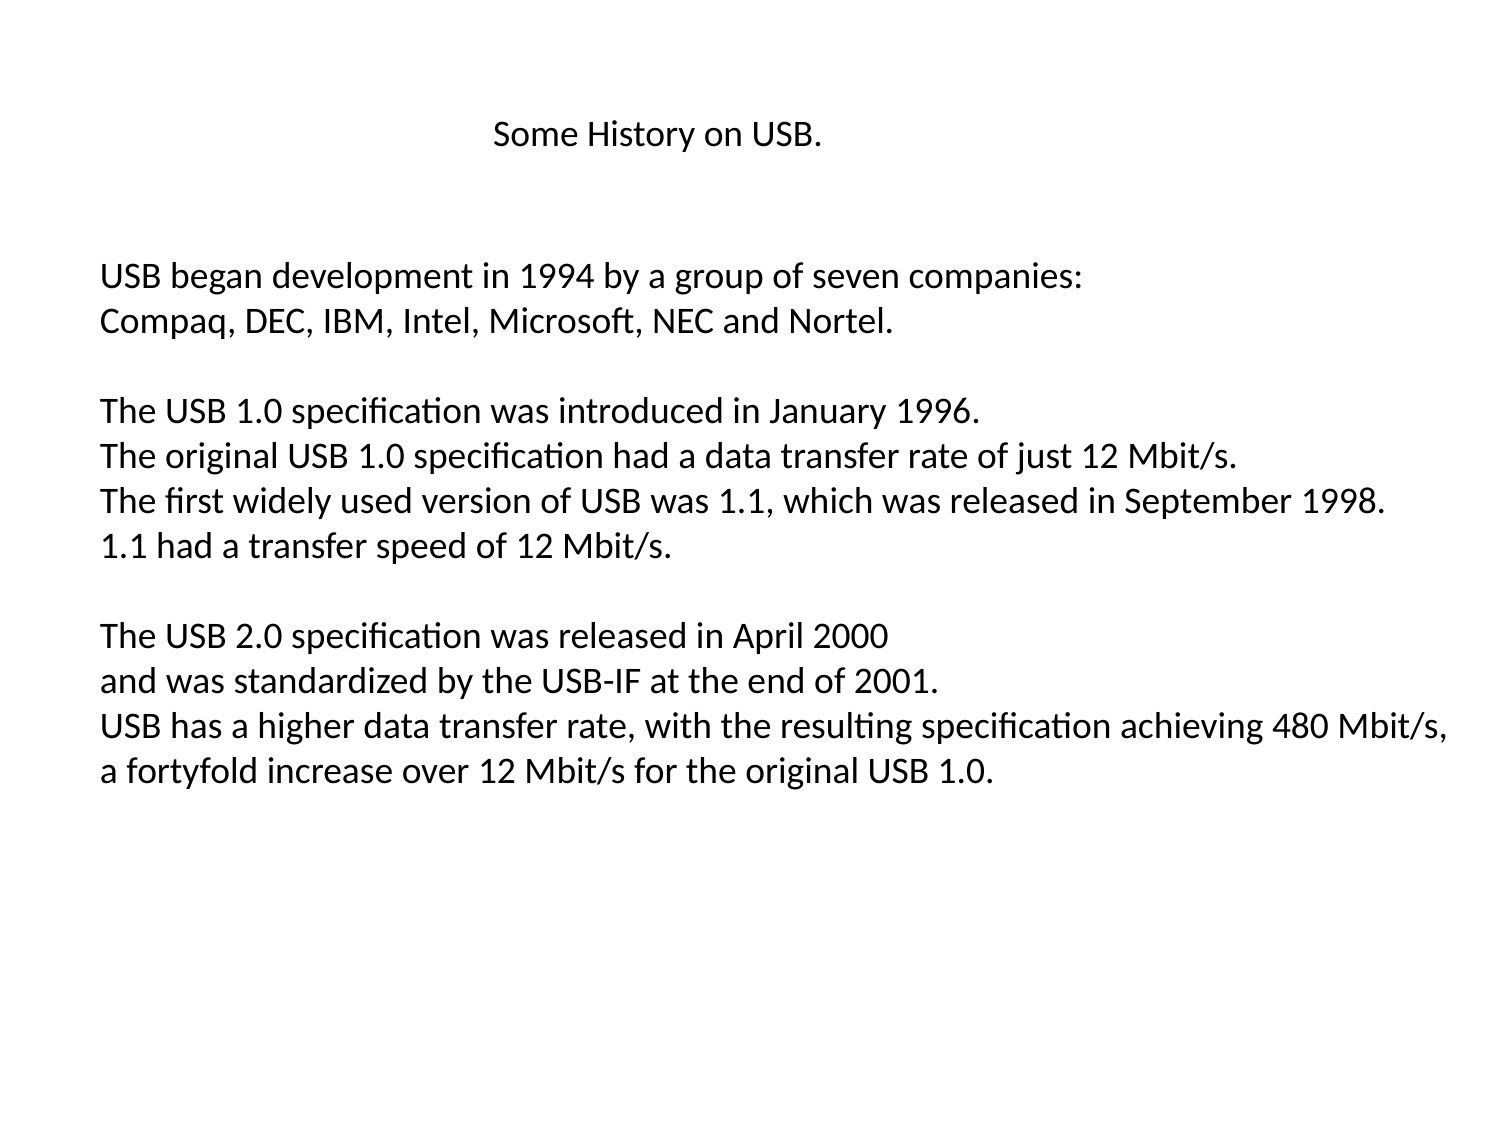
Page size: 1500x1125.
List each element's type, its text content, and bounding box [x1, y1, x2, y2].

text_box USB began development in 1994 by a group of seven companies: Compaq, DEC, IBM, Intel, Microsoft, NEC and Nortel. The USB 1.0 specification was introduced in January 1996. The original USB 1.0 specification had a data transfer rate of just 12 Mbit/s. The first widely used version of USB was 1.1, which was released in September 1998. 1.1 had a transfer speed of 12 Mbit/s. The USB 2.0 specification was released in April 2000 and was standardized by the USB-IF at the end of 2001. USB has a higher data transfer rate, with the resulting specification achieving 480 Mbit/s, a fortyfold increase over 12 Mbit/s for the original USB 1.0. [85, 243, 1473, 799]
text_box Some History on USB. [478, 101, 845, 162]
